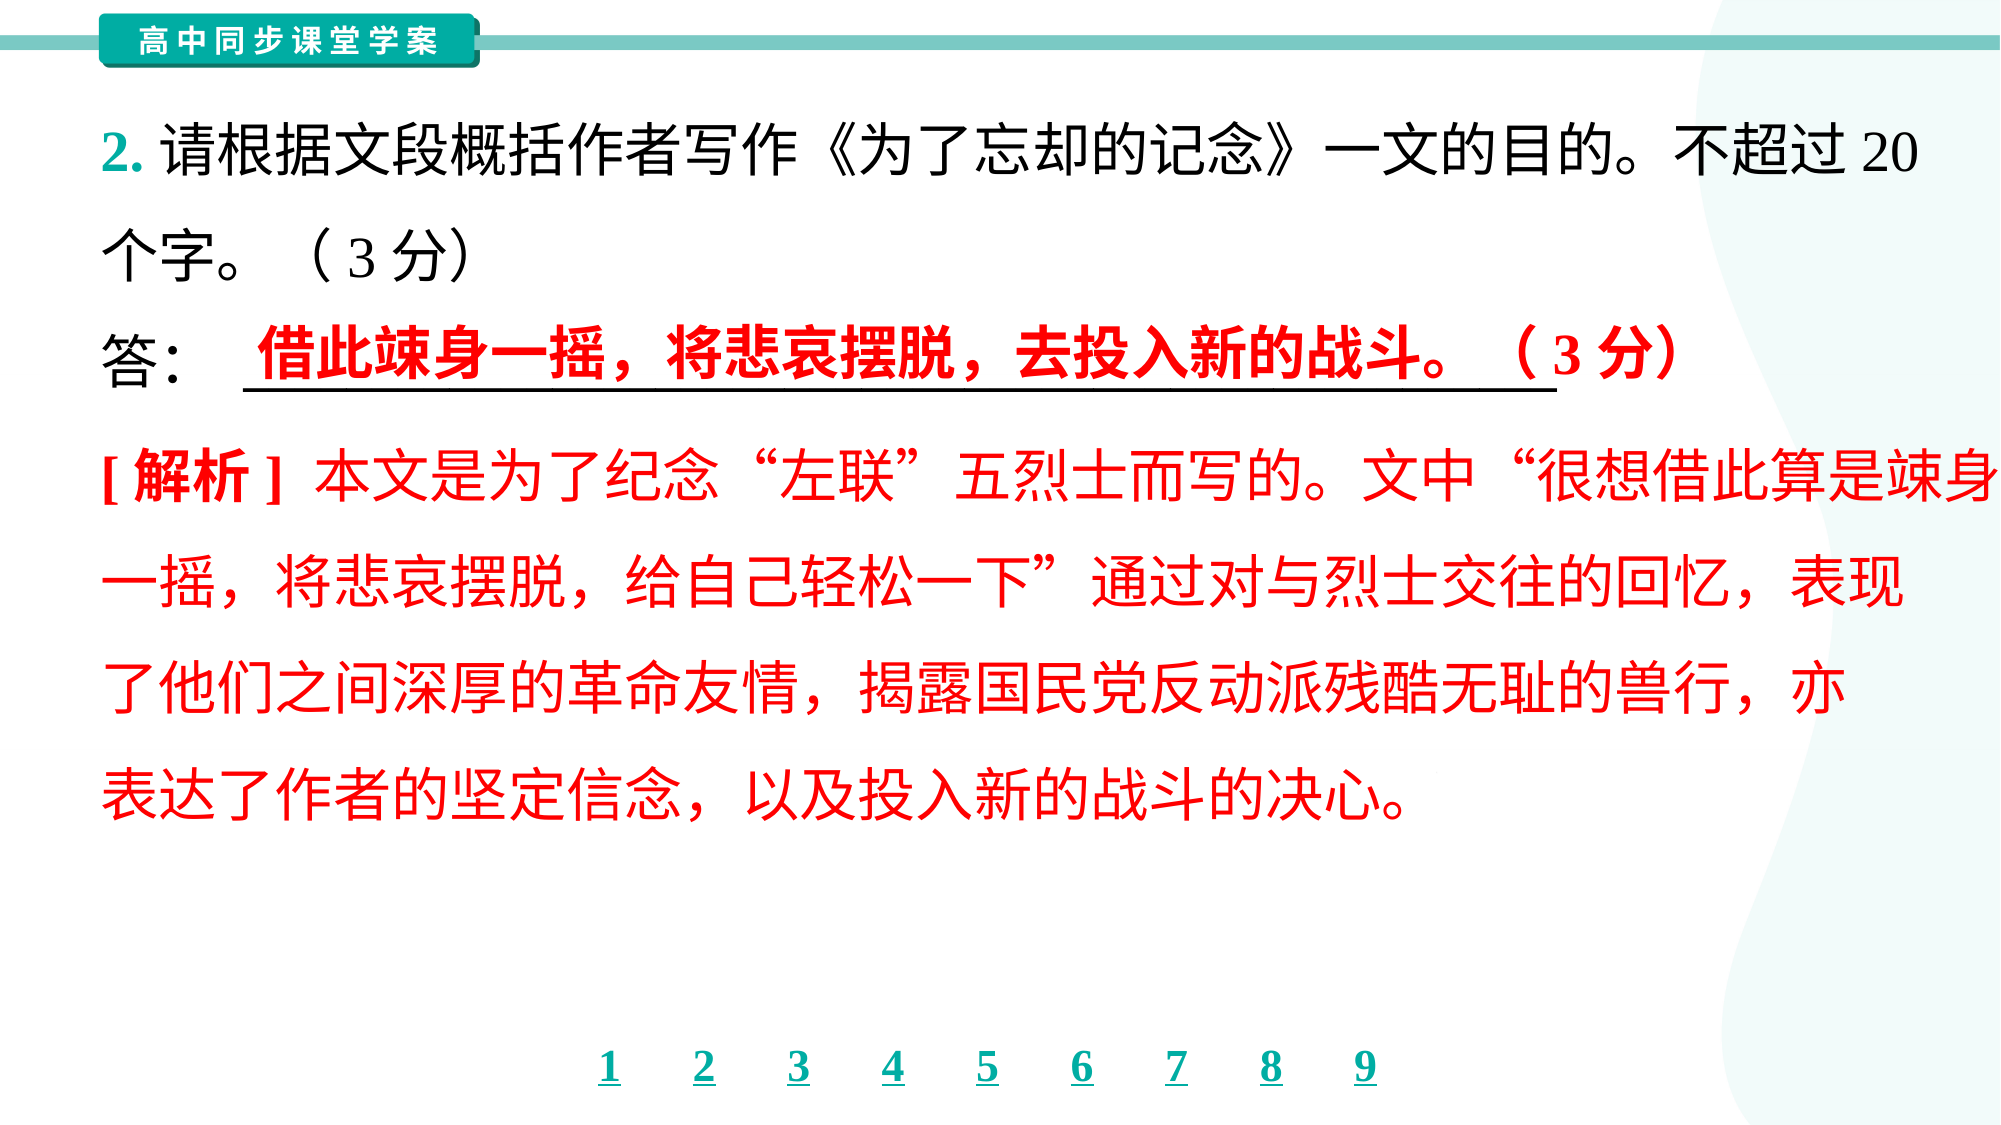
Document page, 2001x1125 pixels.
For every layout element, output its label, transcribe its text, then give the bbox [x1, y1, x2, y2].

text_box 2.请根据文段概括作者写作《为了忘却的记念》一文的目的。不超过20 个字。（3分） 答： ___________________________________________________ [100, 76, 1899, 396]
text_box 借此竦身一摇，将悲哀摆脱，去投入新的战斗。（3分） [245, 284, 1724, 387]
picture [0, 0, 2000, 1125]
text_box [解析] 本文是为了纪念“左联”五烈士而写的。文中“很想借此算是竦身 一摇，将悲哀摆脱，给自己轻松一下”通过对与烈士交往的回忆，表现 了他们之间深厚的革命友情，揭露国民党反动派残酷无耻的兽行，亦 表达了作者的坚定信念，以及投入新的战斗的决心。 [100, 402, 1899, 828]
